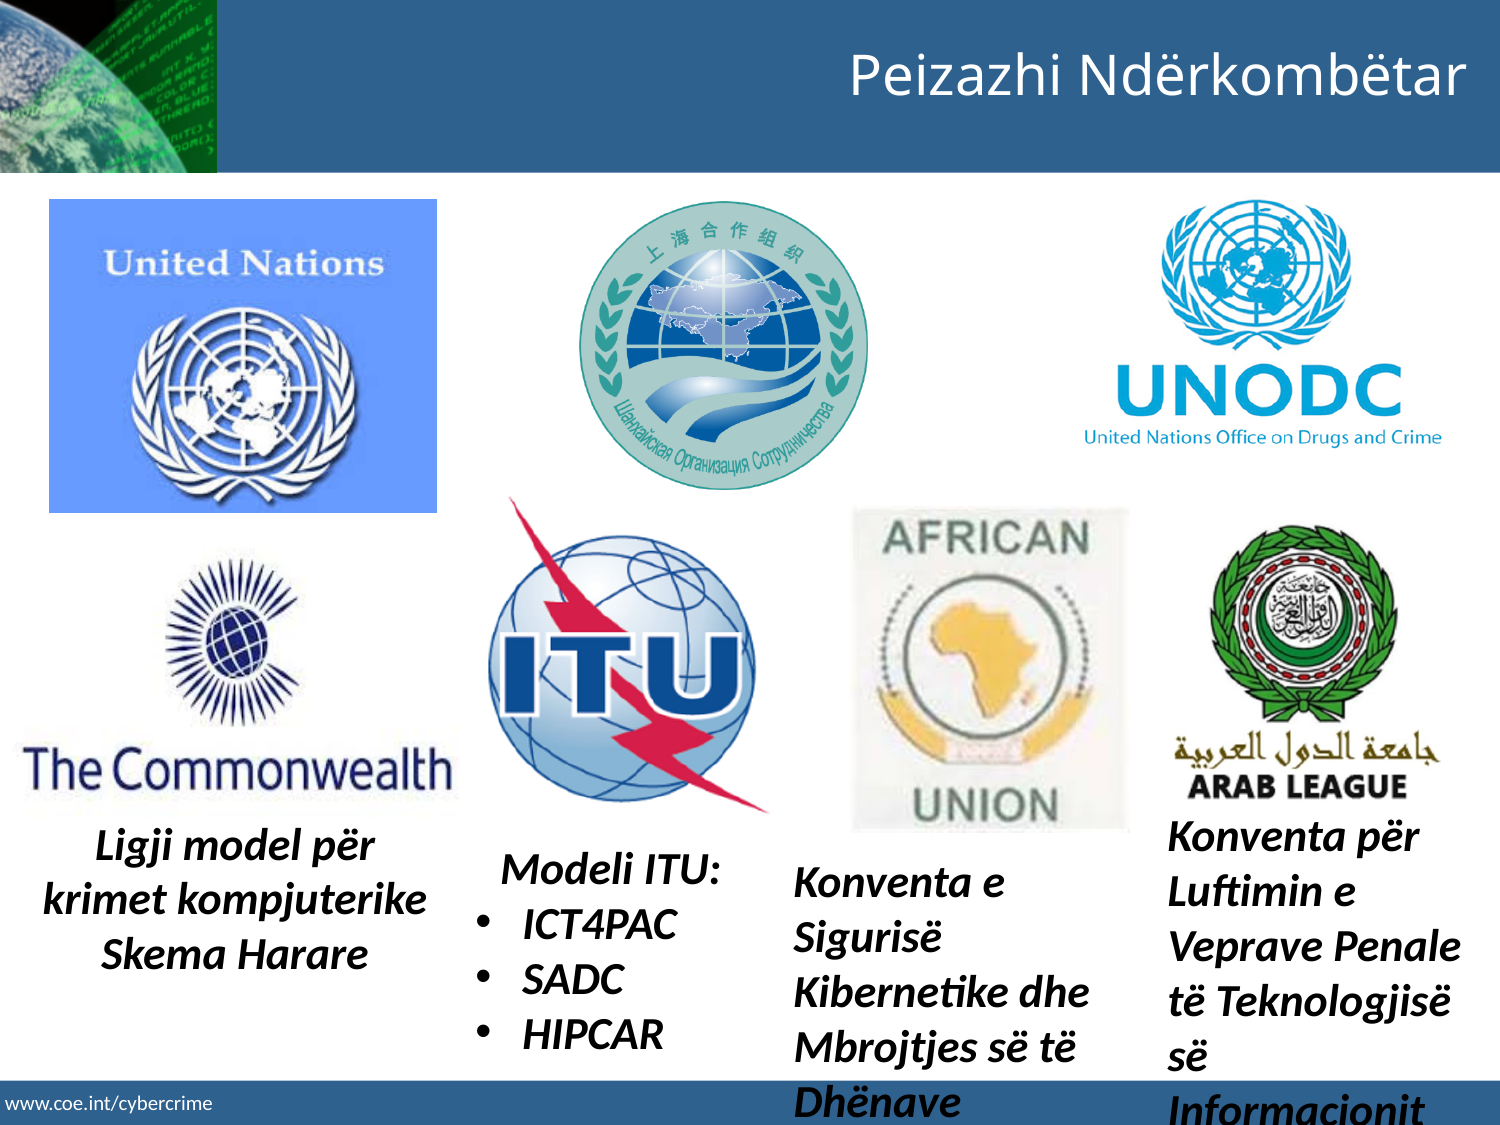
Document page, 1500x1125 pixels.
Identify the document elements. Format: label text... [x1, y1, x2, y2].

picture [850, 506, 1500, 833]
text_box Konventa e Sigurisë Kibernetike dhe Mbrojtjes së të Dhënave Personale [778, 844, 1134, 1125]
text_box Peizazhi Ndërkombëtar [230, 31, 1483, 114]
picture [1075, 195, 1445, 456]
picture [0, 199, 868, 846]
text_box Modeli ITU: ICT4PAC SADC HIPCAR [460, 846, 761, 1066]
text_box Ligji model për krimet kompjuterike Skema Harare [26, 833, 444, 987]
text_box Konventa për Luftimin e Veprave Penale të Teknologjisë së Informacionit [1152, 811, 1484, 1125]
picture [0, 0, 217, 173]
